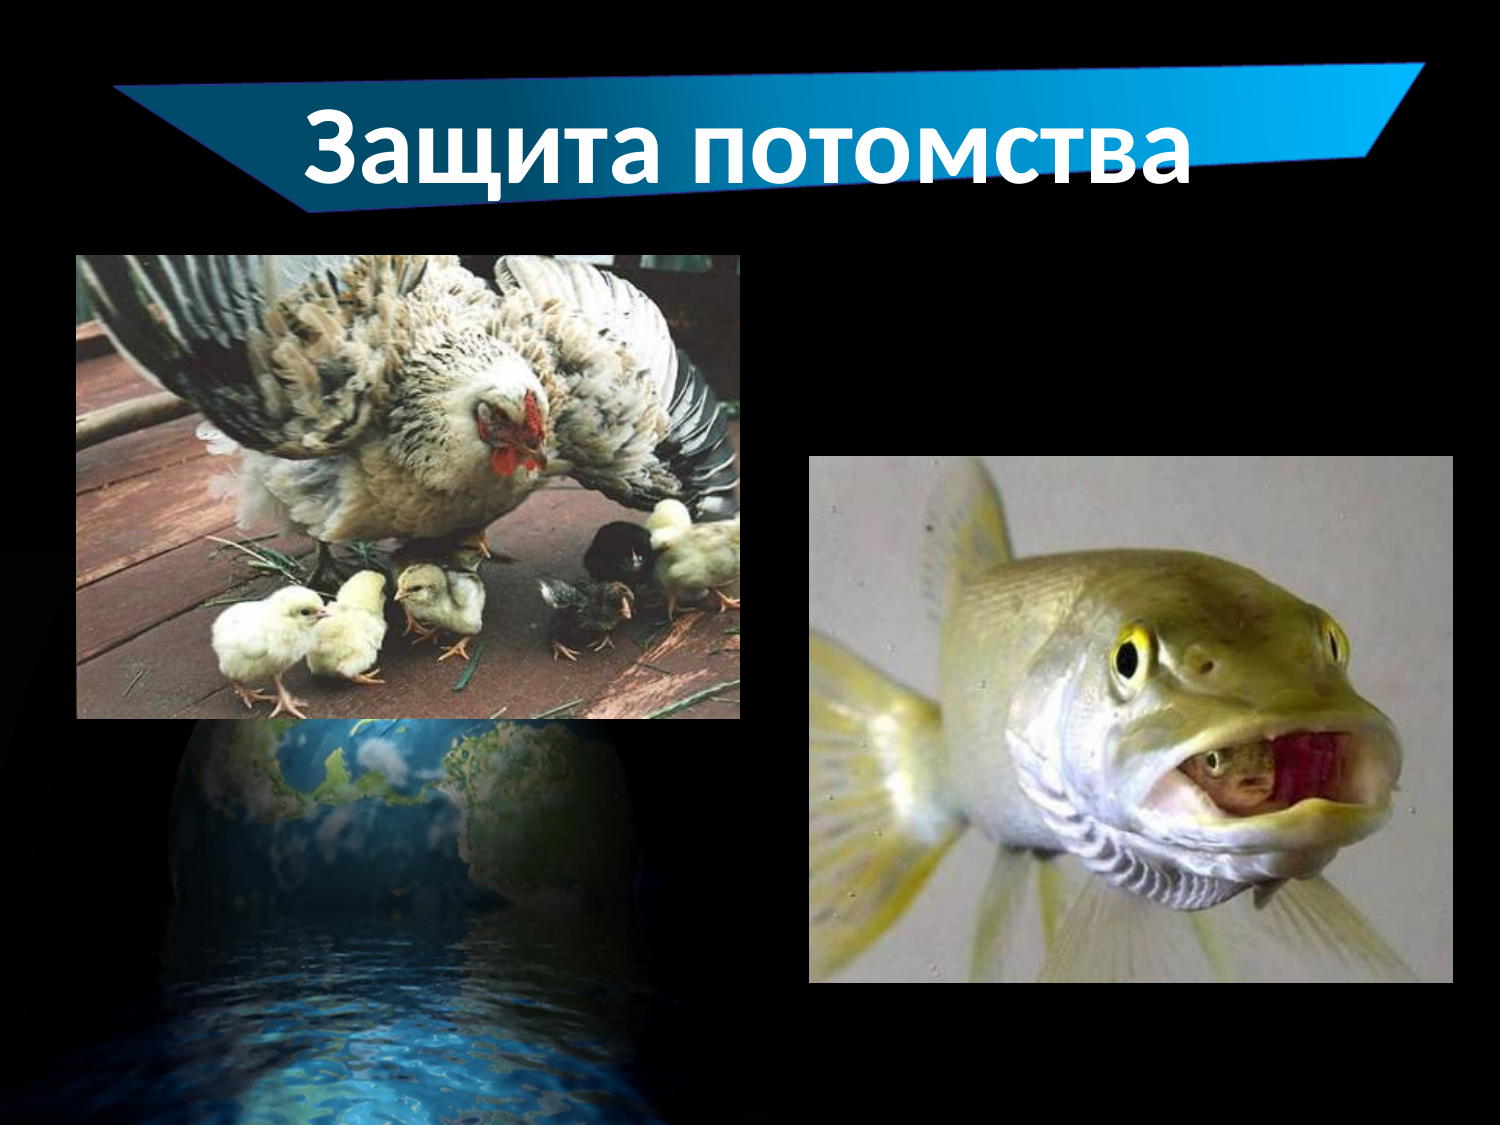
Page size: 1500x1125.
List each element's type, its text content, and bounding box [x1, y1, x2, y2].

title Защита потомства [74, 44, 1426, 233]
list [76, 255, 740, 720]
picture [0, 0, 1500, 1125]
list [808, 455, 1454, 983]
